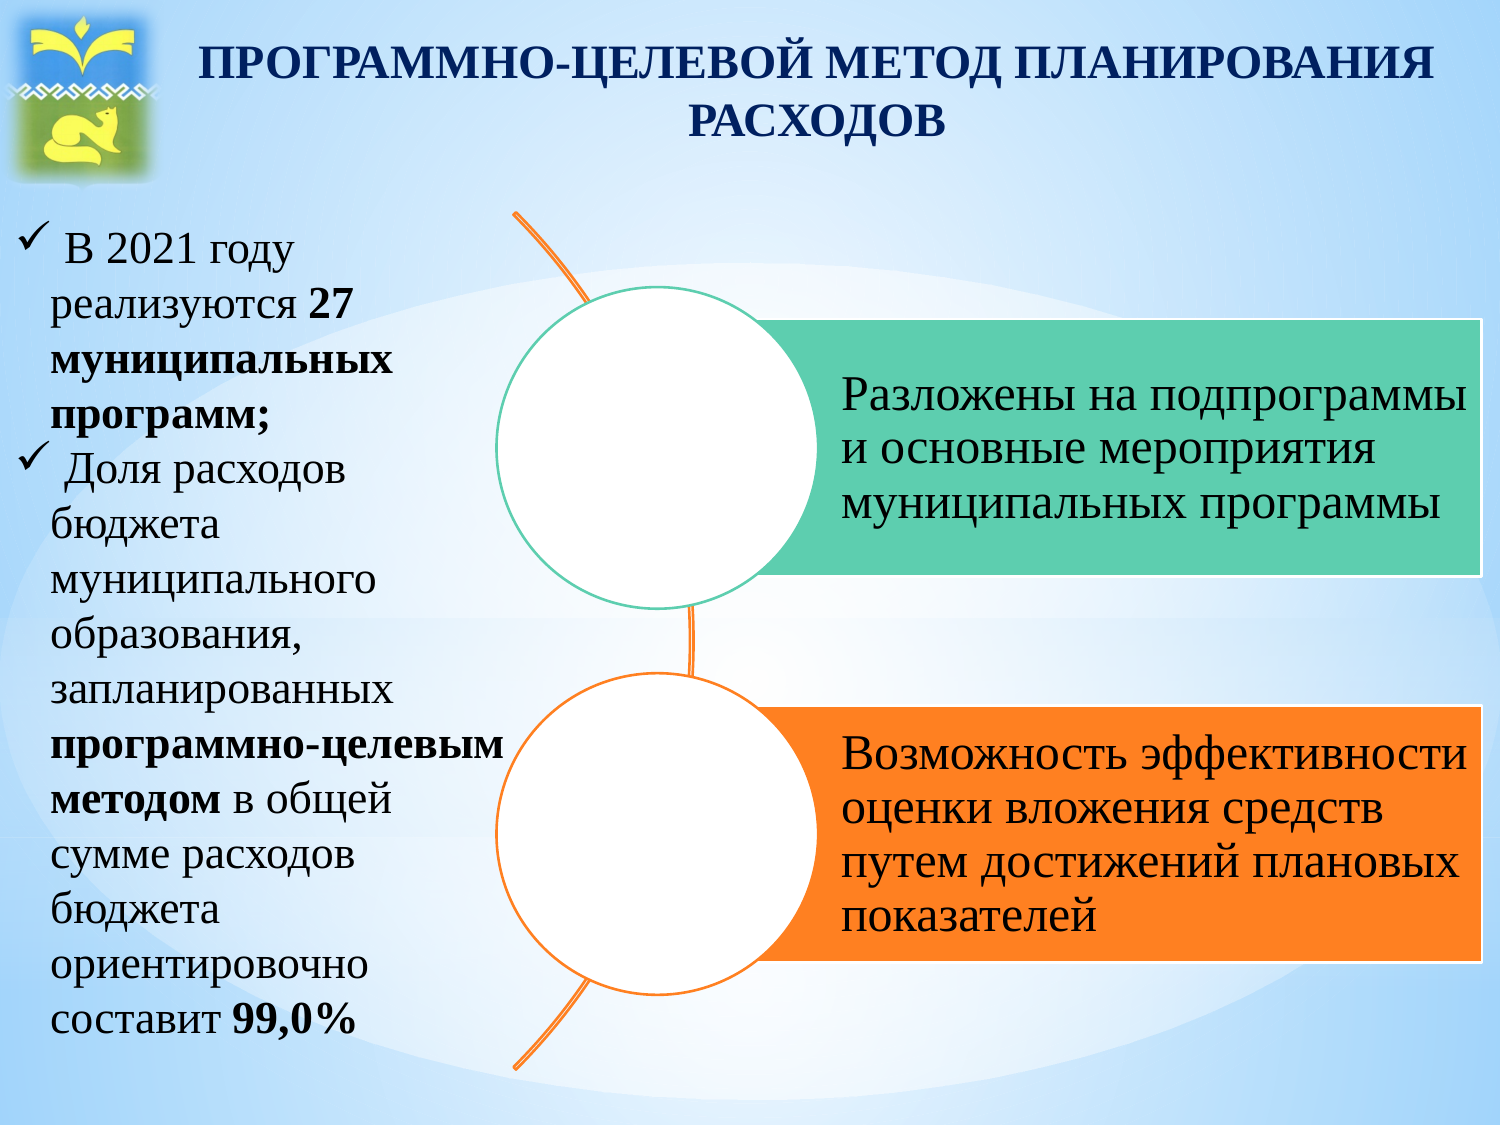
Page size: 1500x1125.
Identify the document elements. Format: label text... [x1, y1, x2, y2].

text_box В 2021 году реализуются 27 муниципальных программ; Доля расходов бюджета муниципального образования, запланированных программно-целевым методом в общей сумме расходов бюджета ориентировочно составит 99,0% [0, 210, 495, 1050]
picture [0, 0, 165, 194]
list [501, 190, 1477, 1092]
title ПРОГРАММНО-ЦЕЛЕВОЙ МЕТОД ПЛАНИРОВАНИЯ РАСХОДОВ [169, 23, 1500, 161]
